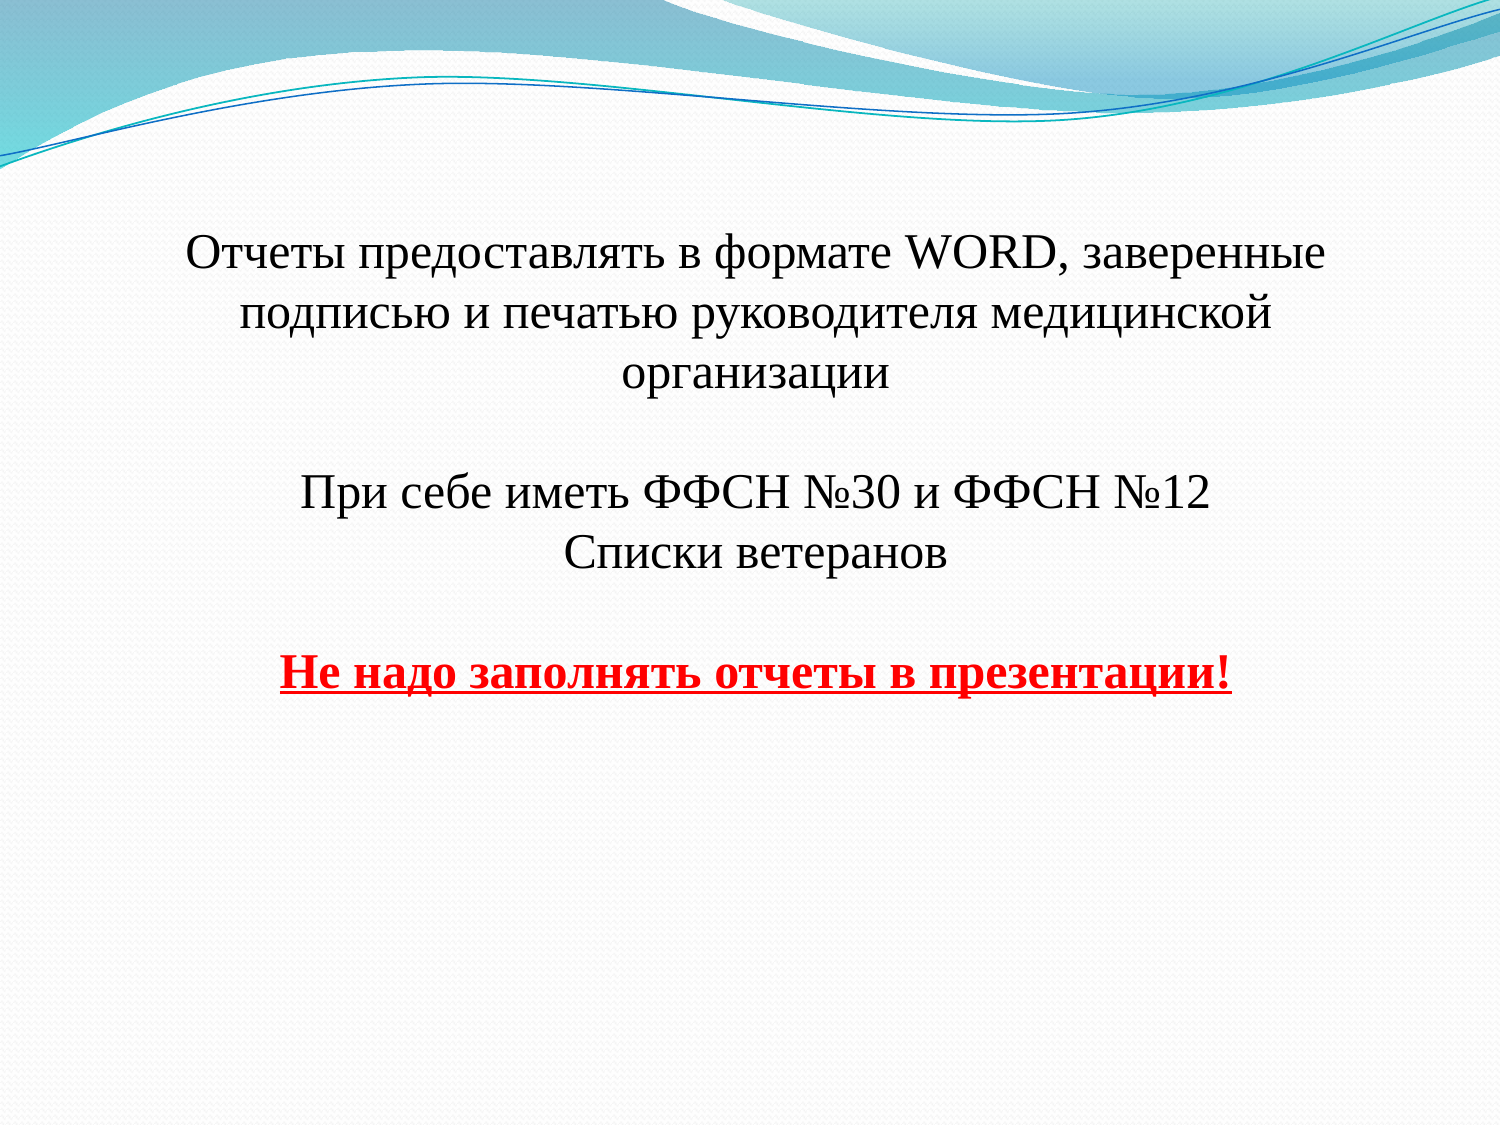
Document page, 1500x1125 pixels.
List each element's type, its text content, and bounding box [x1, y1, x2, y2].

text_box Отчеты предоставлять в формате WORD, заверенные подписью и печатью руководителя медицинской организации При себе иметь ФФСН №30 и ФФСН №12 Списки ветеранов Не надо заполнять отчеты в презентации! [163, 210, 1348, 751]
